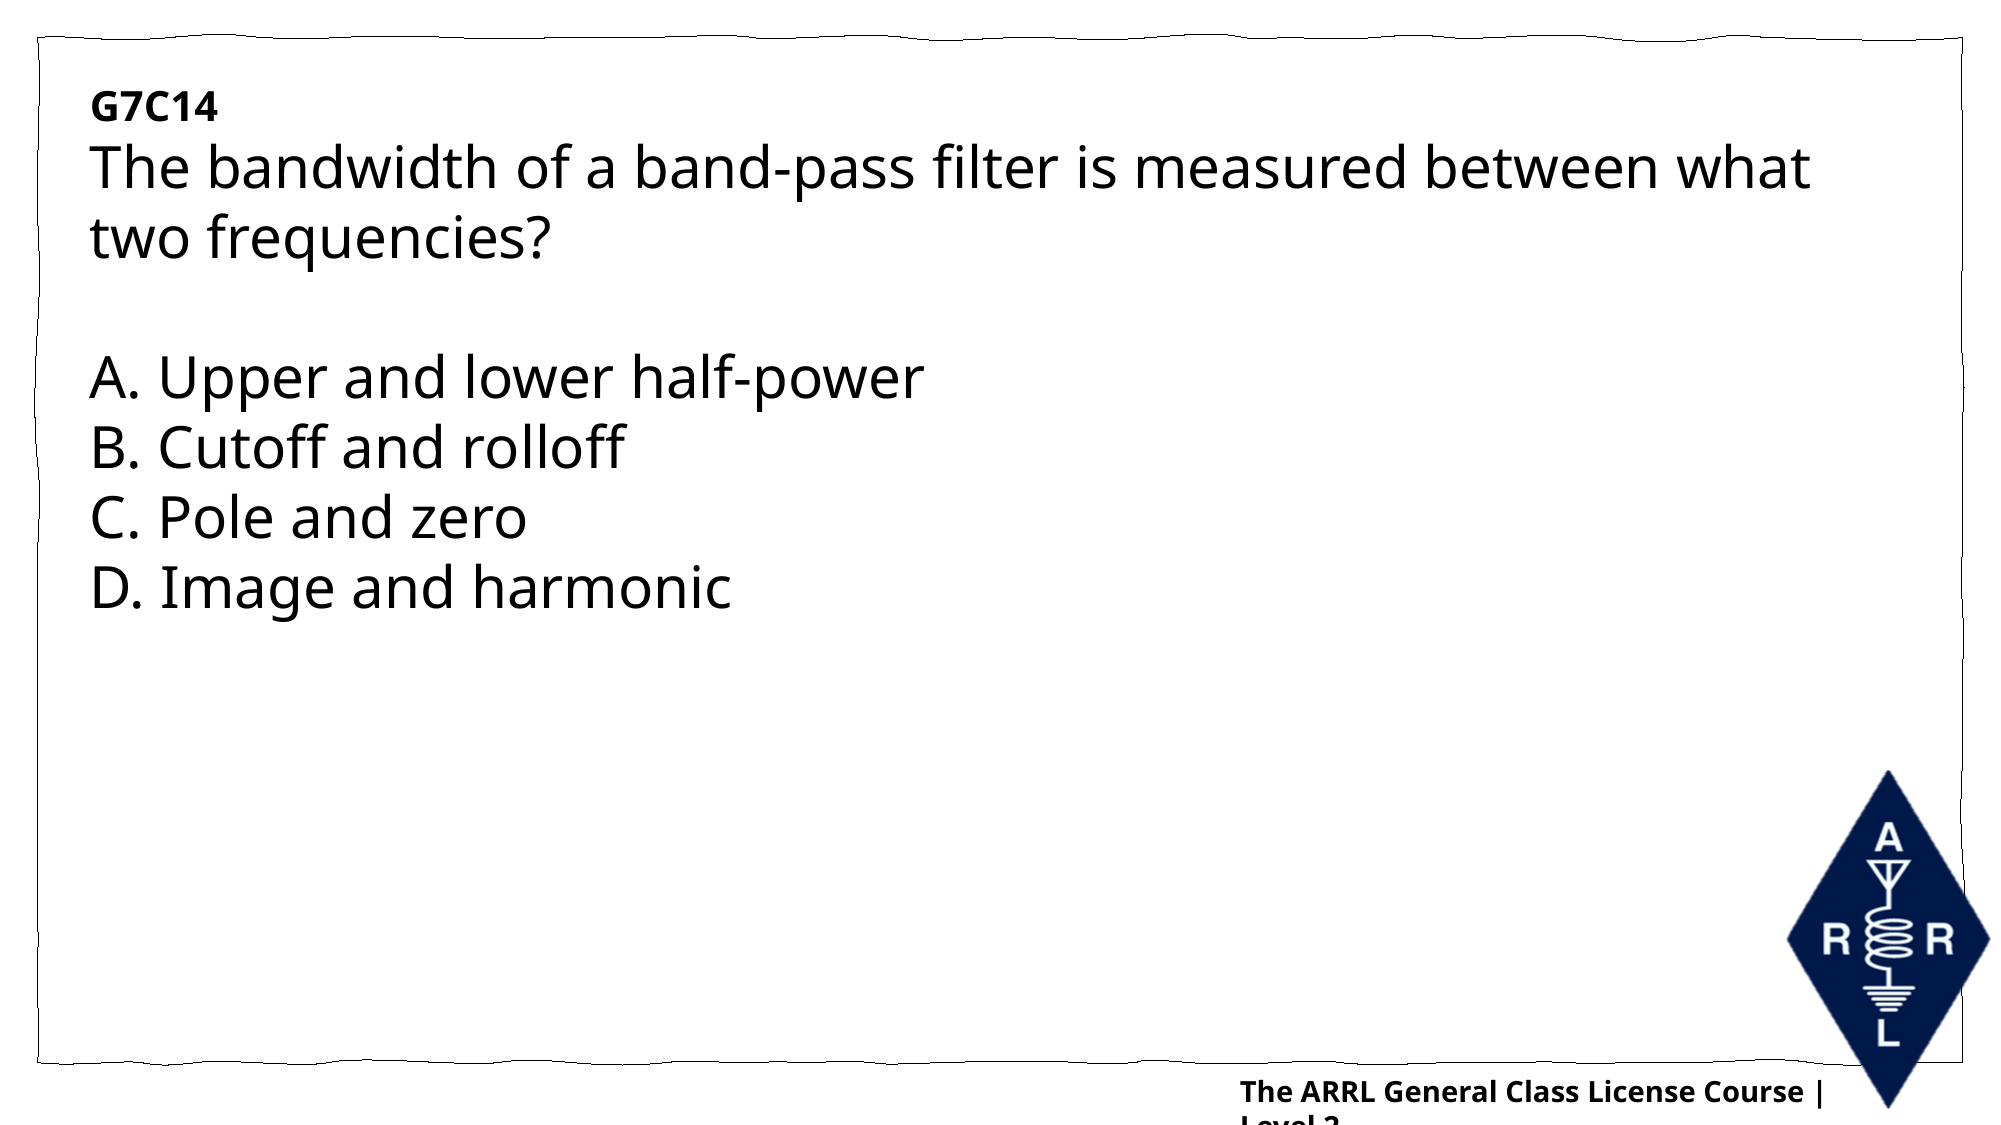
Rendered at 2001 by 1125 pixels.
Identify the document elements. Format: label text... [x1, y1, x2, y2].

text_box G7C14 The bandwidth of a band-pass filter is measured between what two frequencies? A. Upper and lower half-power B. Cutoff and rolloff C. Pole and zero D. Image and harmonic [75, 72, 1850, 628]
picture [1773, 752, 1999, 1125]
